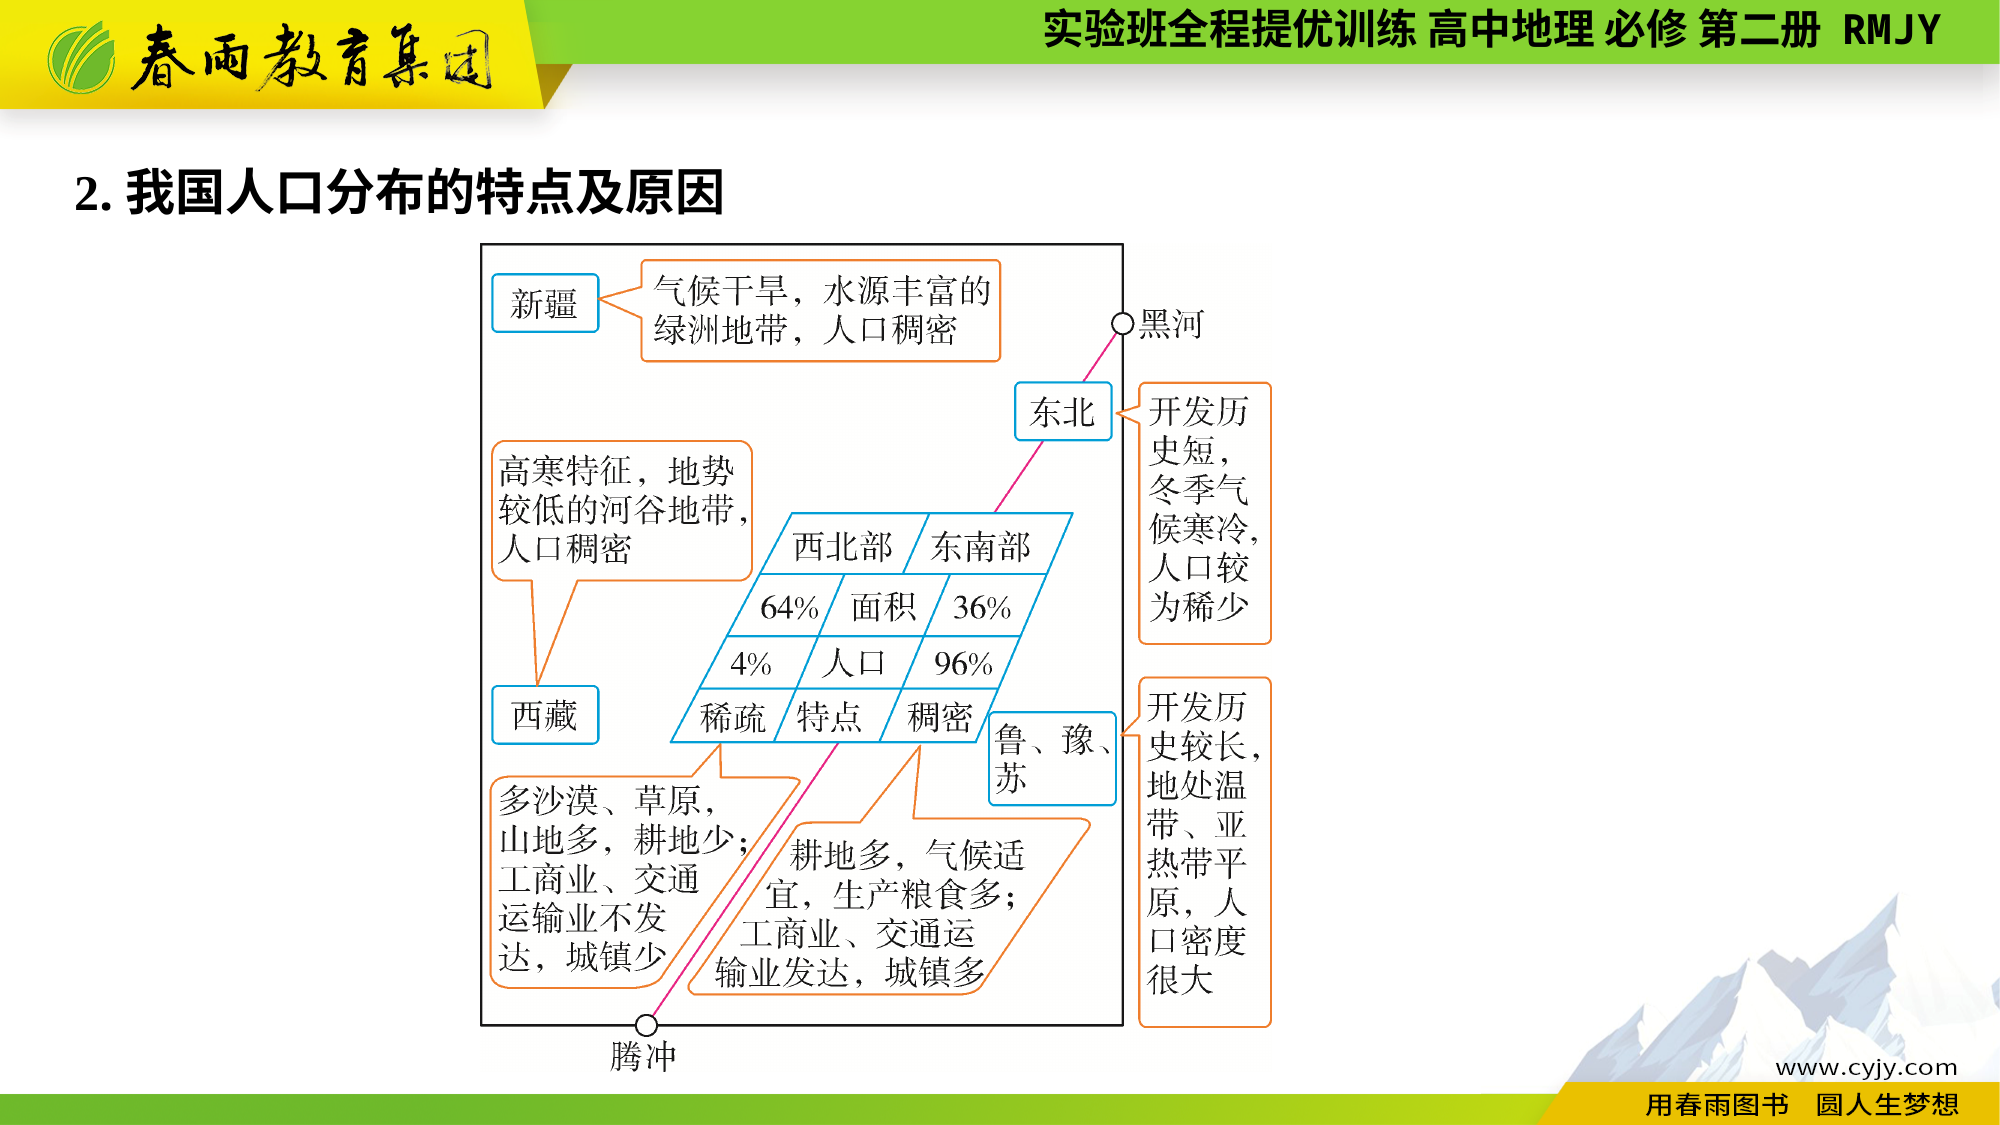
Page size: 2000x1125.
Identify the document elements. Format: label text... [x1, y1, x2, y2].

list 2.我国人口分布的特点及原因 [59, 122, 1944, 217]
picture [0, 0, 2000, 1125]
